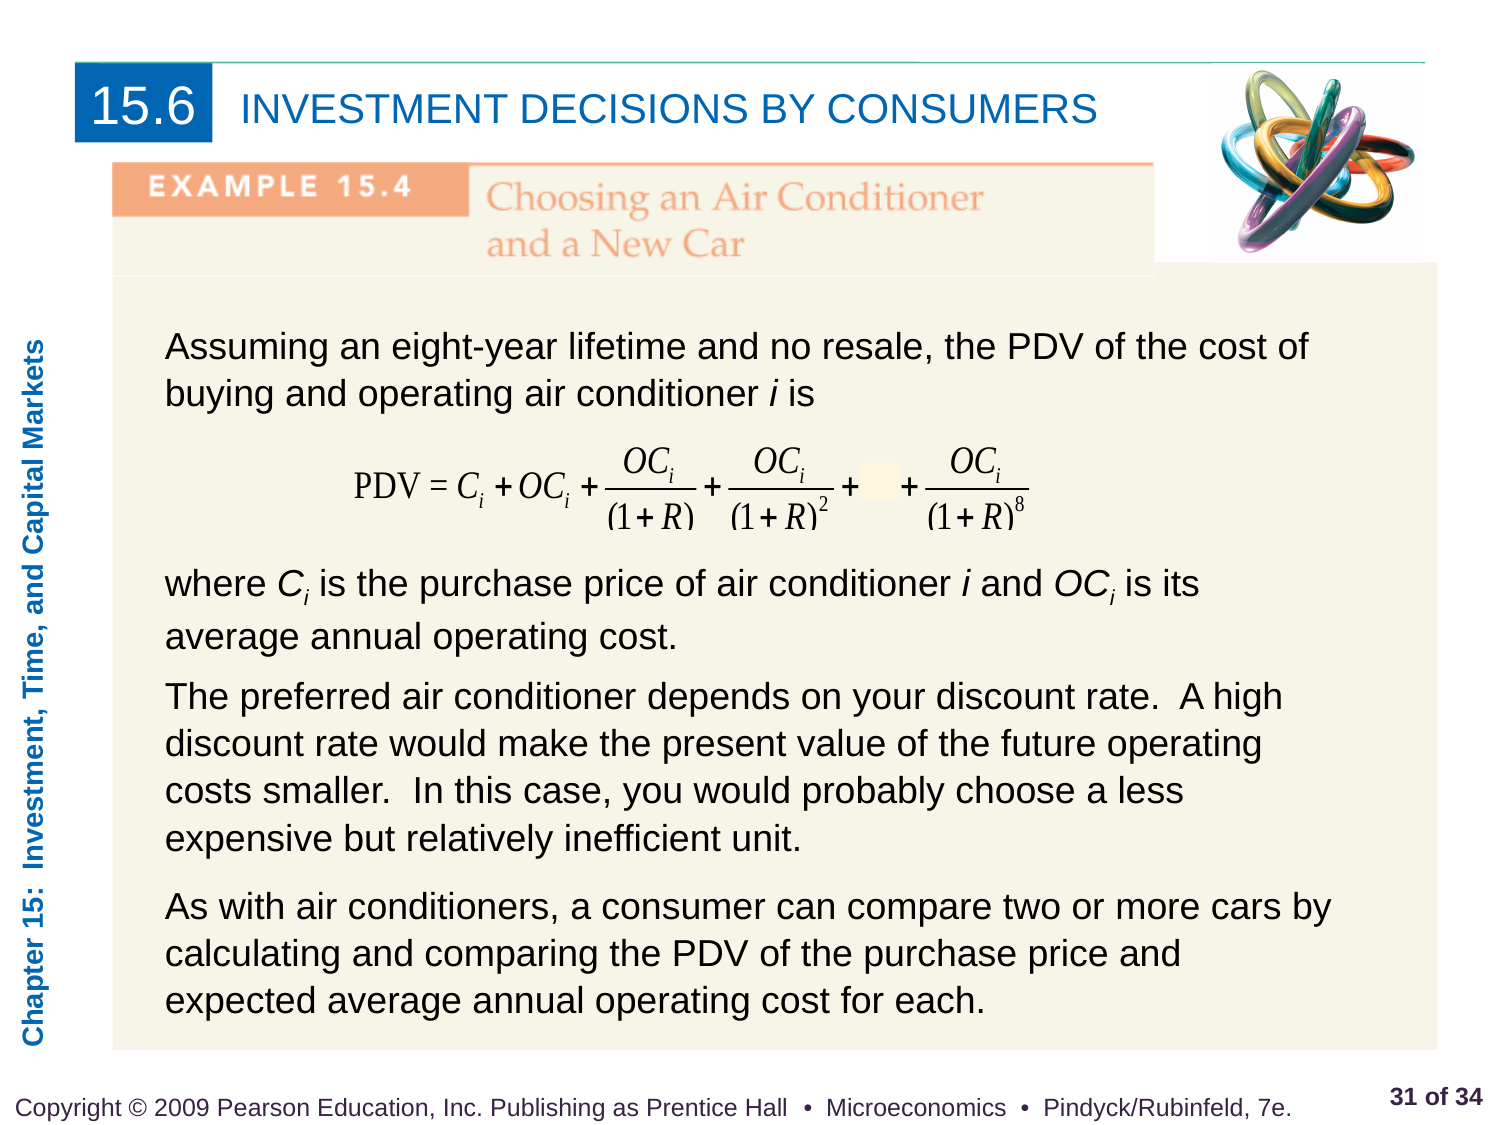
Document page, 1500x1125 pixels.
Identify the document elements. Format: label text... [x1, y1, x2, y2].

text_box The preferred air conditioner depends on your discount rate. A high discount rate would make the present value of the future operating costs smaller. In this case, you would probably choose a less expensive but relatively inefficient unit. As with air conditioners, a consumer can compare two or more cars by calculating and comparing the PDV of the purchase price and expected average annual operating cost for each. [149, 662, 1350, 1029]
picture [1212, 63, 1422, 263]
picture [349, 437, 1030, 530]
picture [112, 162, 1155, 277]
text_box Assuming an eight-year lifetime and no resale, the PDV of the cost of buying and operating air conditioner i is where Ci is the purchase price of air conditioner i and OCi is its average annual operating cost. [149, 312, 1338, 662]
text_box [112, 262, 1438, 1050]
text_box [74, 62, 1425, 143]
